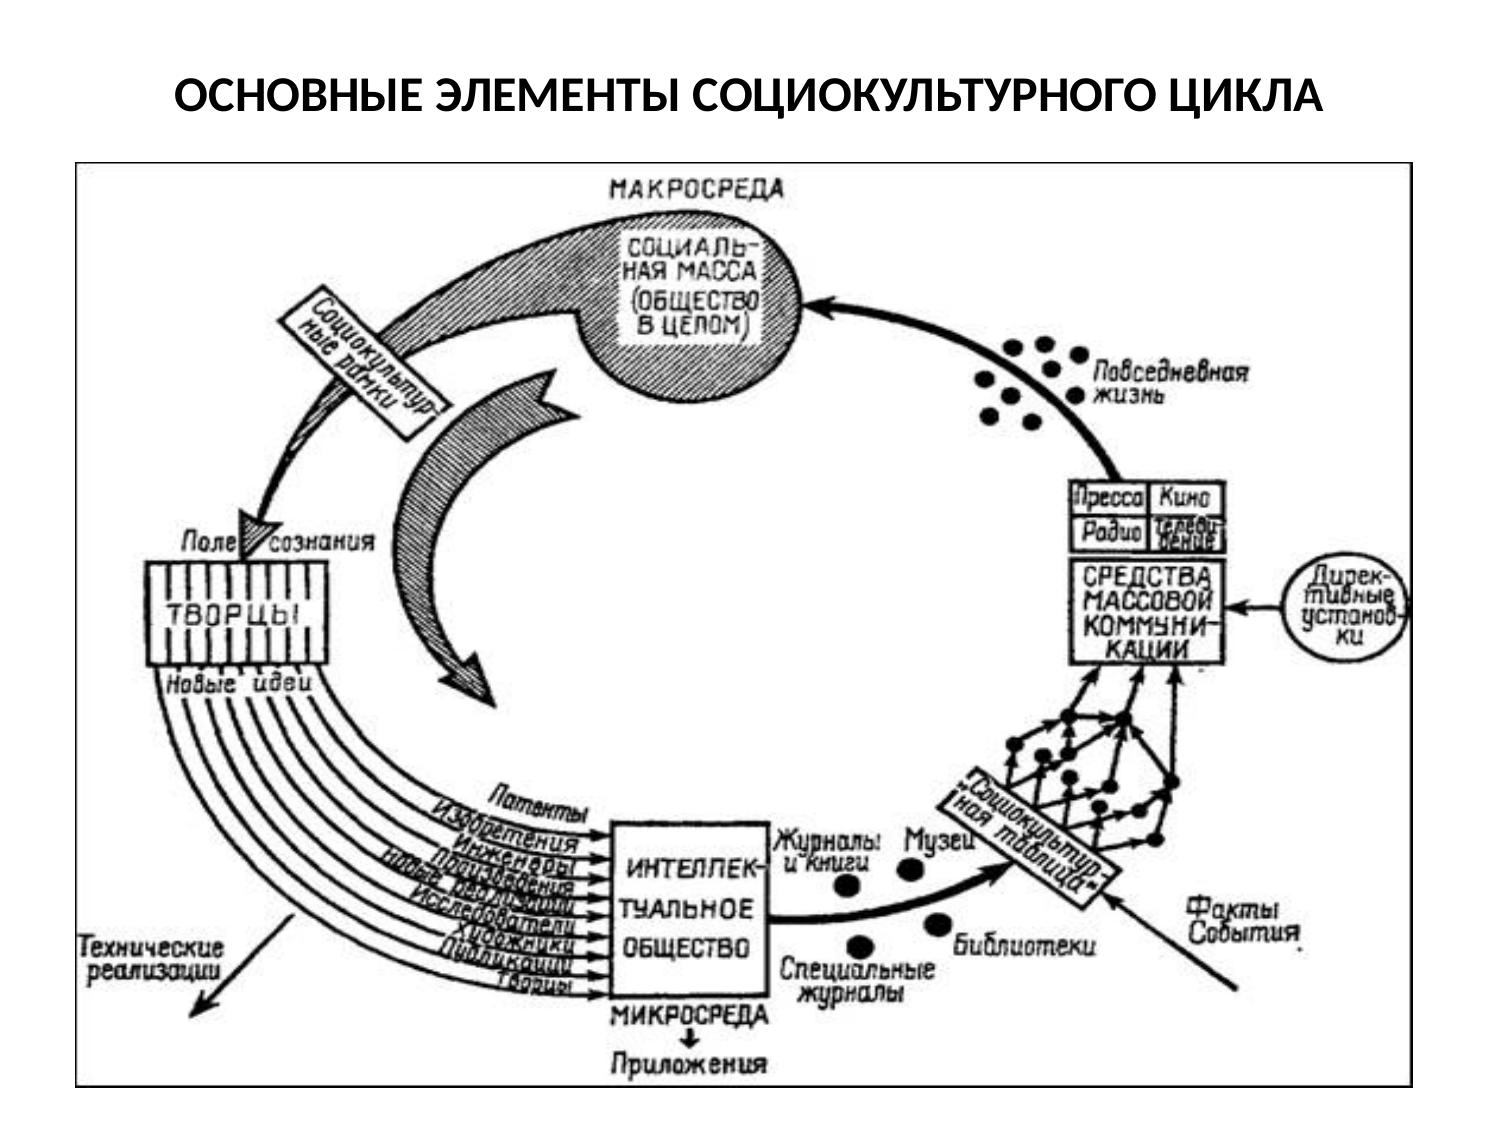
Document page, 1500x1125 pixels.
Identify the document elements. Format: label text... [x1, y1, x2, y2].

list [74, 162, 1413, 1088]
title ОСНОВНЫЕ ЭЛЕМЕНТЫ СОЦИОКУЛЬТУРНОГО ЦИКЛА [75, 45, 1425, 138]
